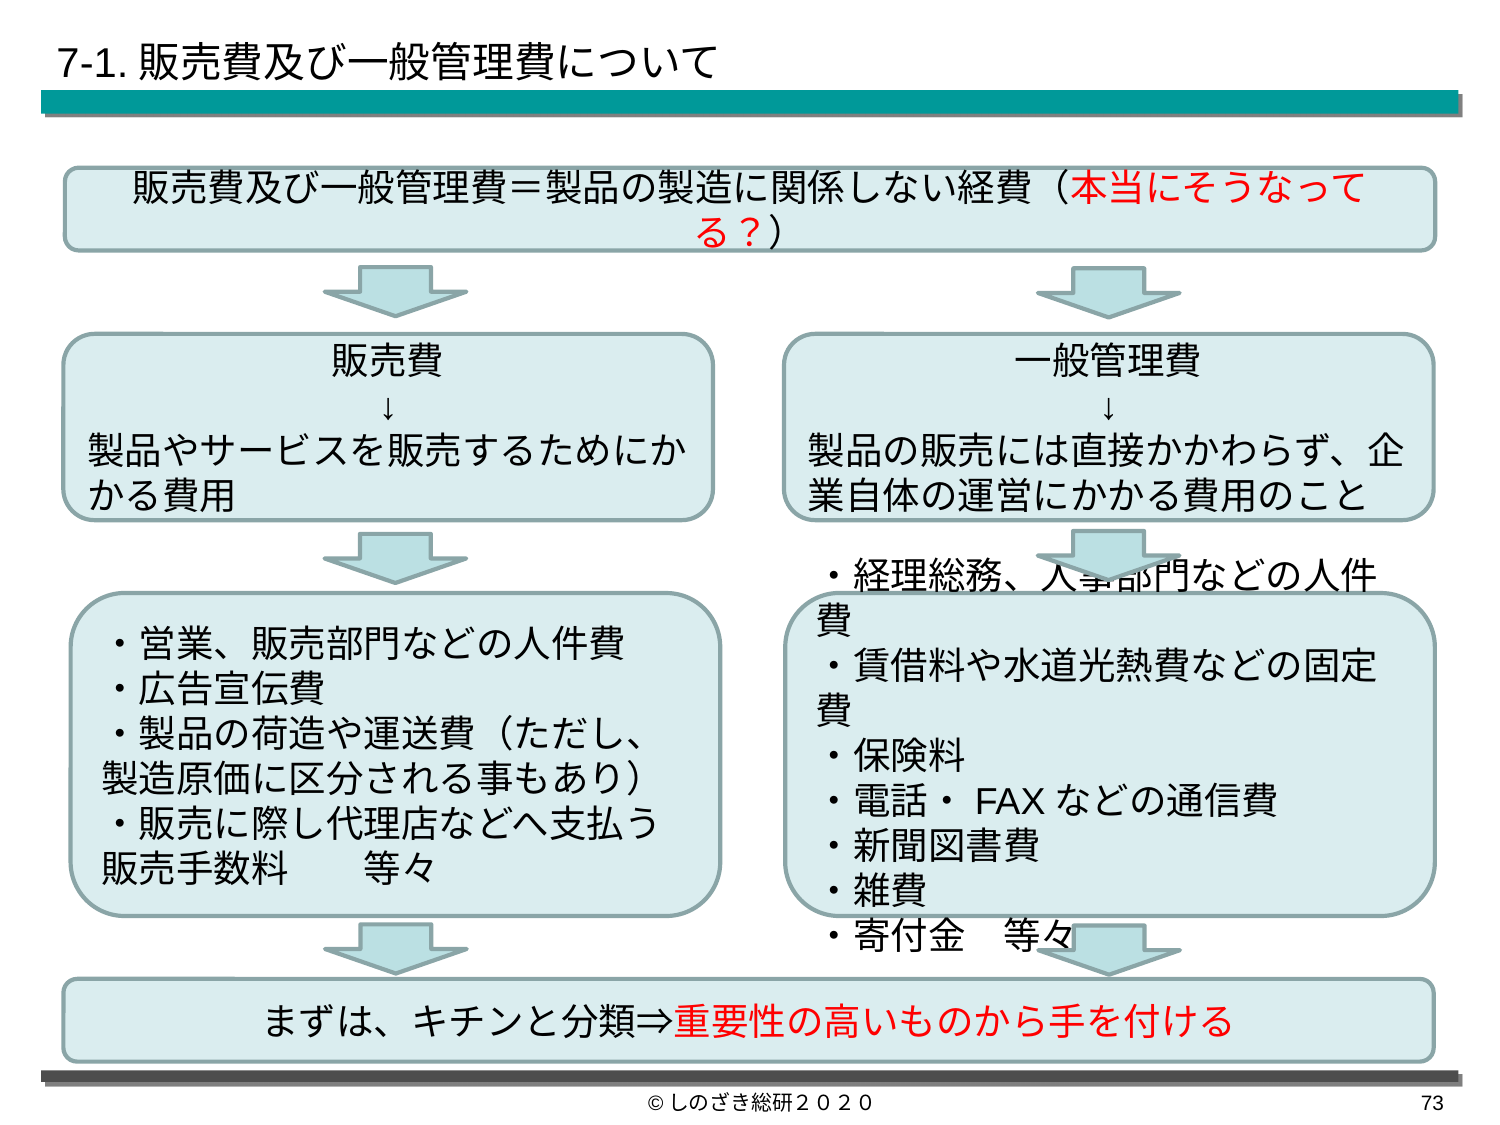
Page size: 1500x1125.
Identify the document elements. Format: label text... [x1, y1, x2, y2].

text_box [322, 265, 469, 319]
footer ©しのざき総研２０２０ [524, 1082, 1000, 1125]
text_box [1035, 528, 1182, 583]
text_box ・営業、販売部門などの人件費 ・広告宣伝費 ・製品の荷造や運送費（ただし、製造原価に区分される事もあり） ・販売に際し代理店などへ支払う販売手数料 等々 [68, 590, 723, 919]
slide_number 72 [1108, 1082, 1459, 1125]
text_box [1035, 266, 1182, 320]
text_box 一般管理費 ↓ 製品の販売には直接かかわらず、企業自体の運営にかかる費用のこと [781, 331, 1436, 523]
text_box [322, 922, 469, 976]
text_box まずは、キチンと分類⇒重要性の高いものから手を付ける [61, 976, 1436, 1064]
text_box 販売費 ↓ 製品やサービスを販売するためにかかる費用 [61, 331, 716, 523]
text_box 販売費及び一般管理費＝製品の製造に関係しない経費（本当にそうなってる？） [62, 165, 1438, 253]
text_box [322, 531, 469, 585]
text_box [1036, 923, 1183, 977]
title 7-1.販売費及び一般管理費について [41, 19, 750, 102]
text_box ・経理総務、人事部門などの人件費 ・賃借料や水道光熱費などの固定費 ・保険料 ・電話・FAXなどの通信費 ・新聞図書費 ・雑費 ・寄付金 等々 [783, 590, 1437, 919]
